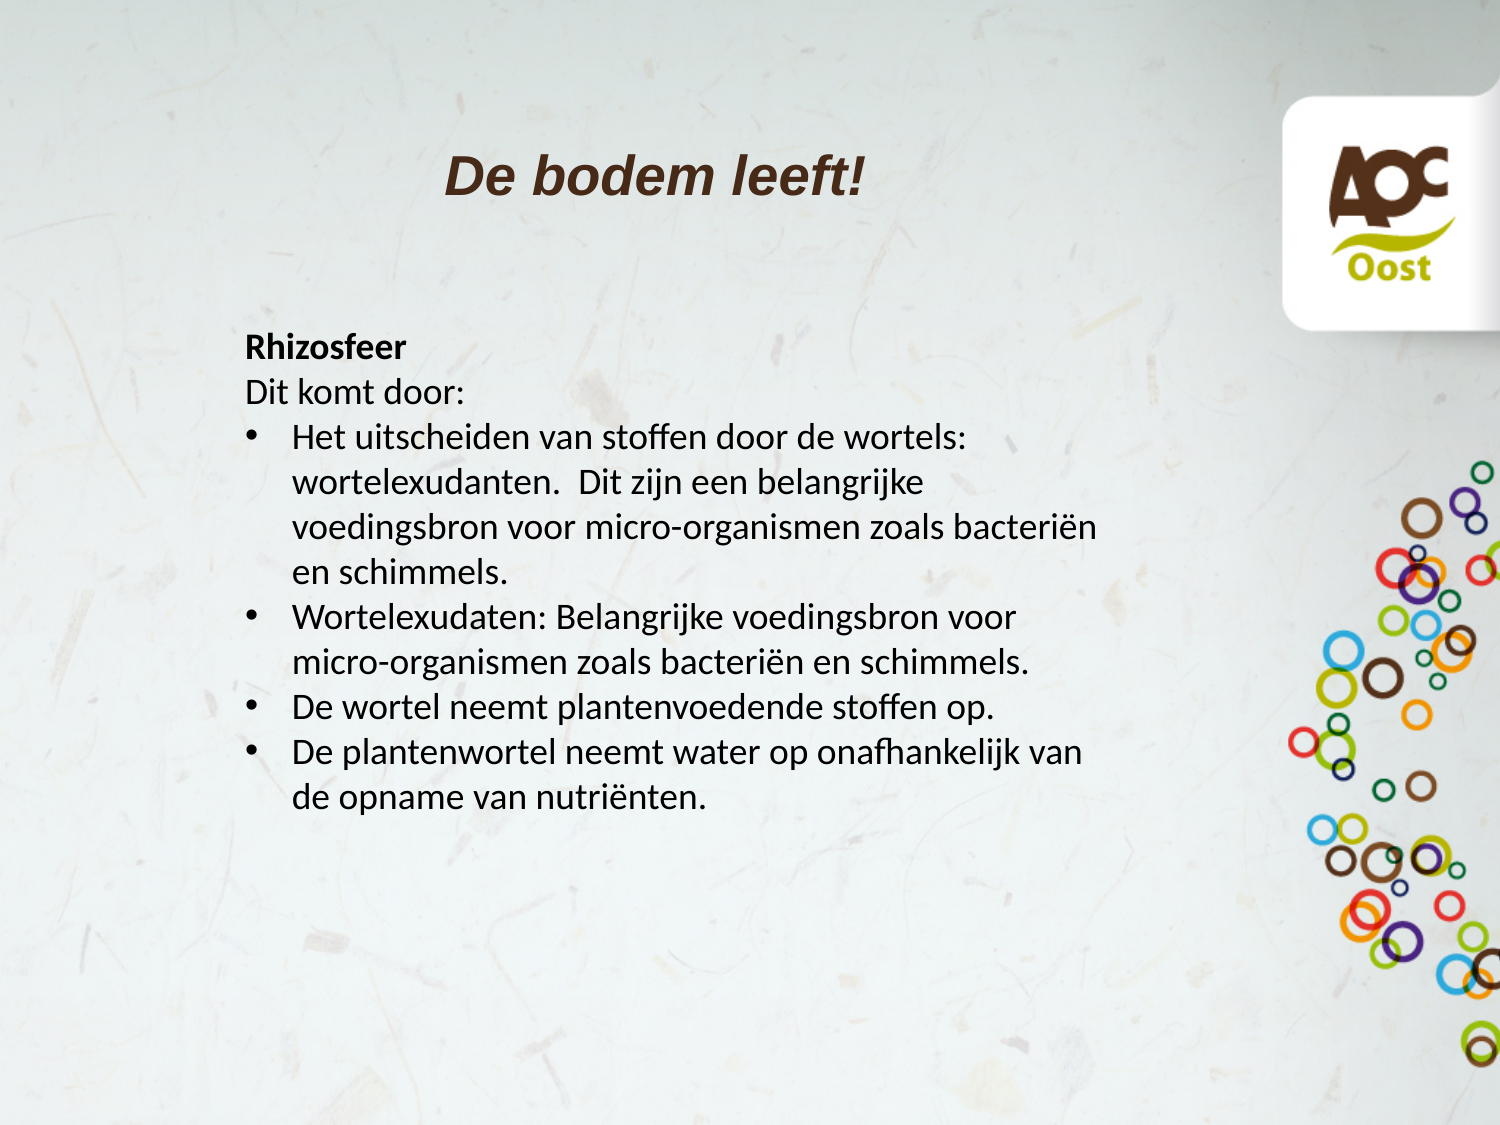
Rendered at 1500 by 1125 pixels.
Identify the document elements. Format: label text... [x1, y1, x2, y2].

picture [0, 0, 1500, 1125]
subtitle [64, 349, 1235, 882]
title De bodem leeft! [112, 101, 1199, 244]
text_box Rhizosfeer Dit komt door: Het uitscheiden van stoffen door de wortels: wortelexudanten. Dit zijn een belangrijke voedingsbron voor micro-organismen zoals bacteriën en schimmels. Wortelexudaten: Belangrijke voedingsbron voor micro-organismen zoals bacteriën en schimmels. De wortel neemt plantenvoedende stoffen op. De plantenwortel neemt water op onafhankelijk van de opname van nutriënten. [230, 314, 1128, 825]
